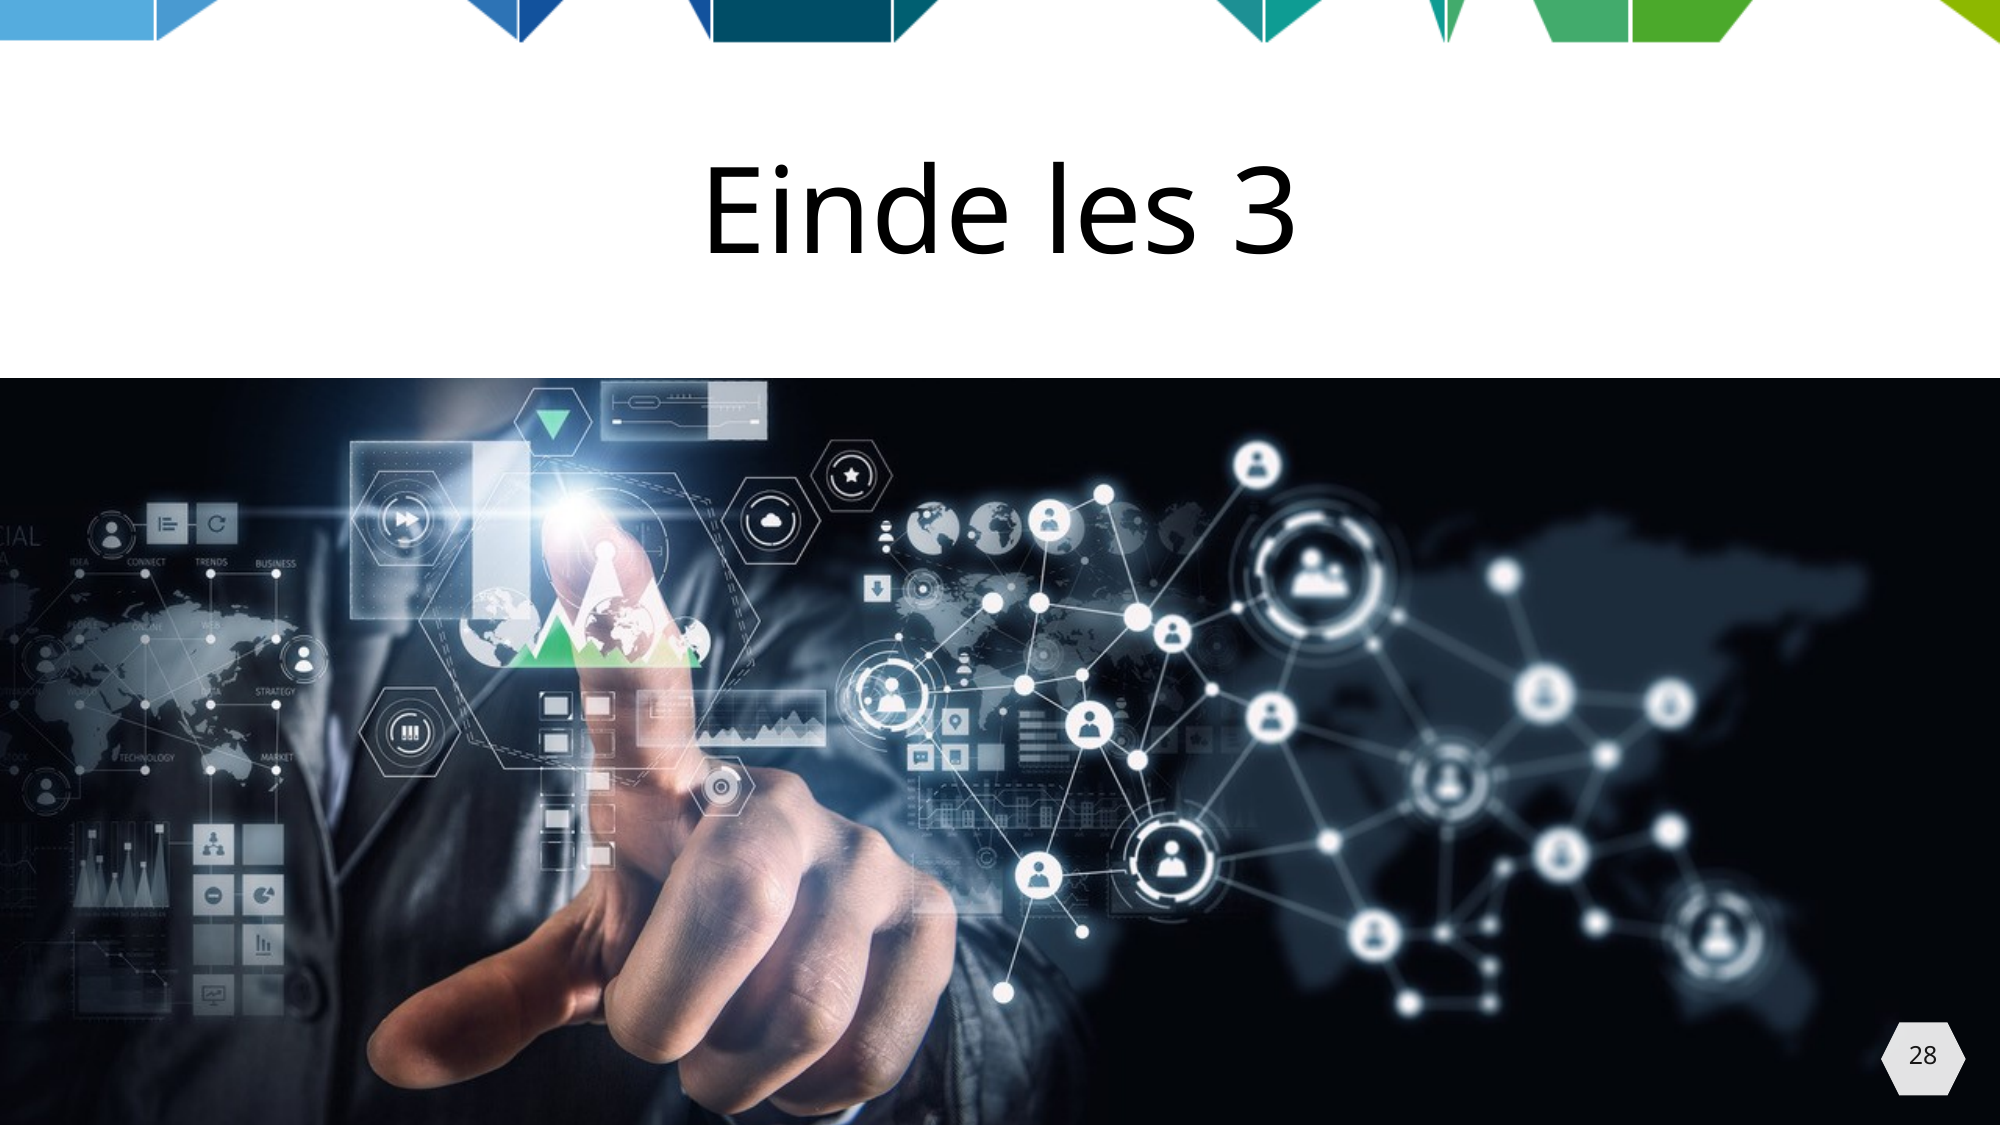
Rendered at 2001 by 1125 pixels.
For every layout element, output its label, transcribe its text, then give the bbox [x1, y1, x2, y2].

title Einde les 3 [40, 141, 1960, 287]
picture [0, 378, 2000, 1125]
slide_number 28 [1884, 1026, 1962, 1087]
picture [0, 0, 2000, 50]
